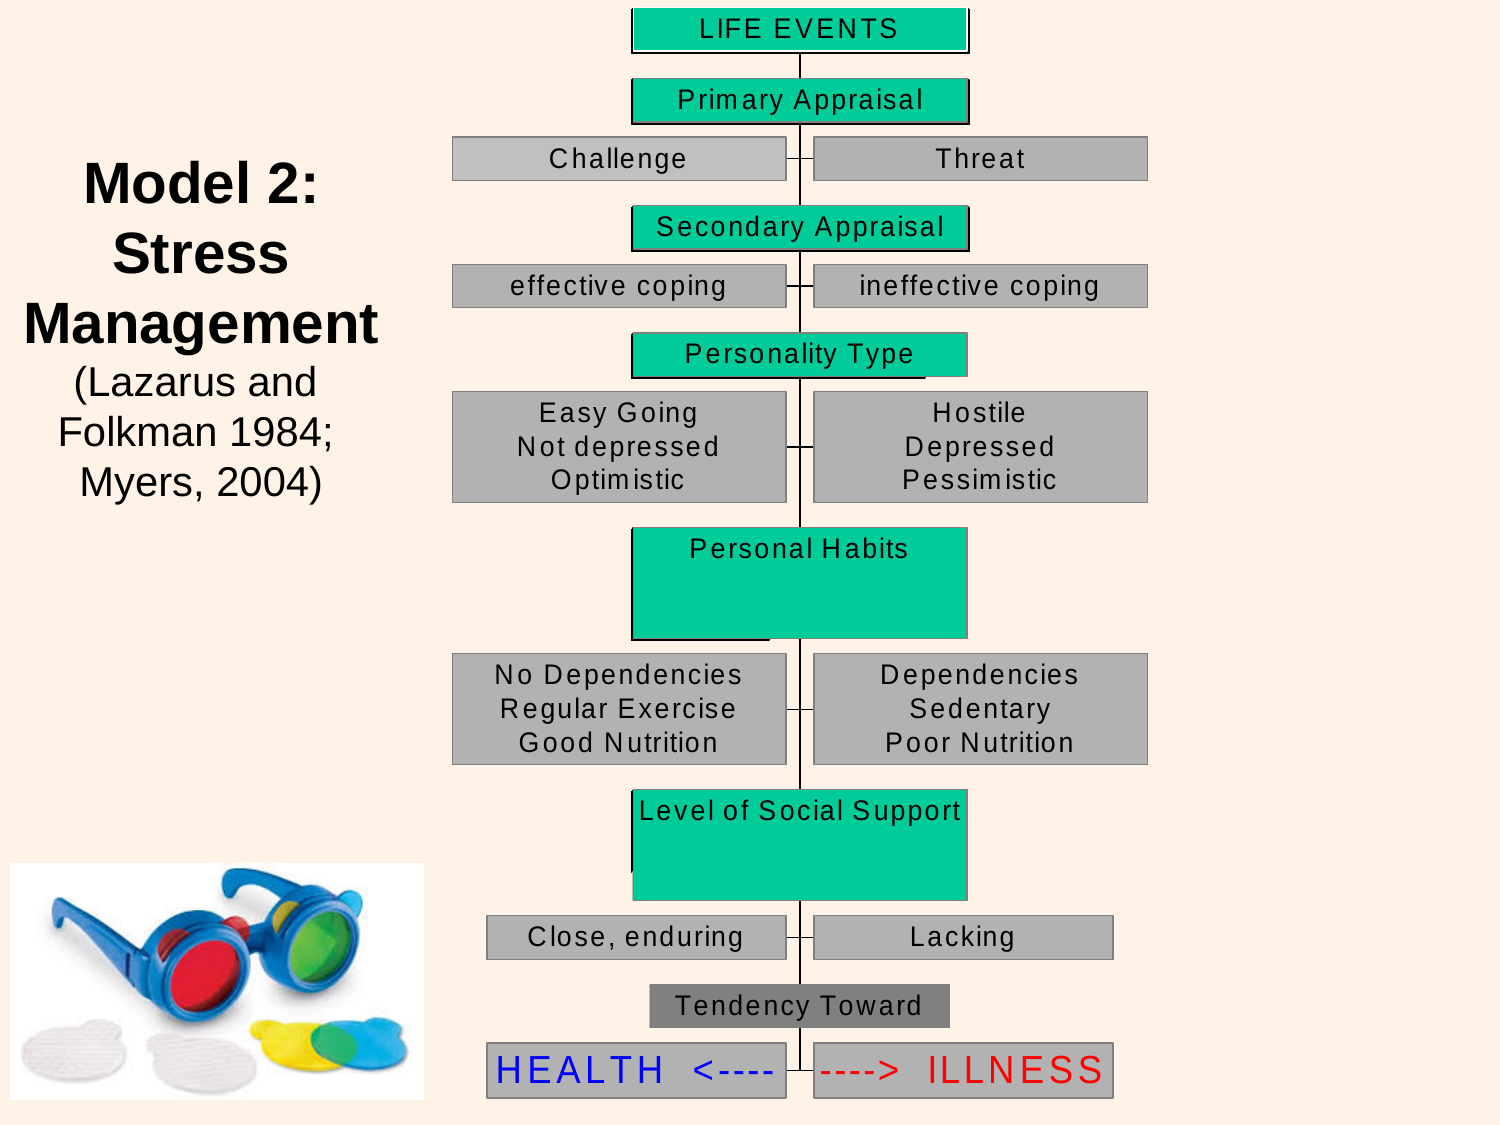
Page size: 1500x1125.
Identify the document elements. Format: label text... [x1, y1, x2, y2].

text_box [449, 5, 1151, 1101]
text_box Model 2: Stress Management (Lazarus and Folkman 1984; Myers, 2004) [8, 137, 395, 513]
picture [10, 862, 424, 1101]
